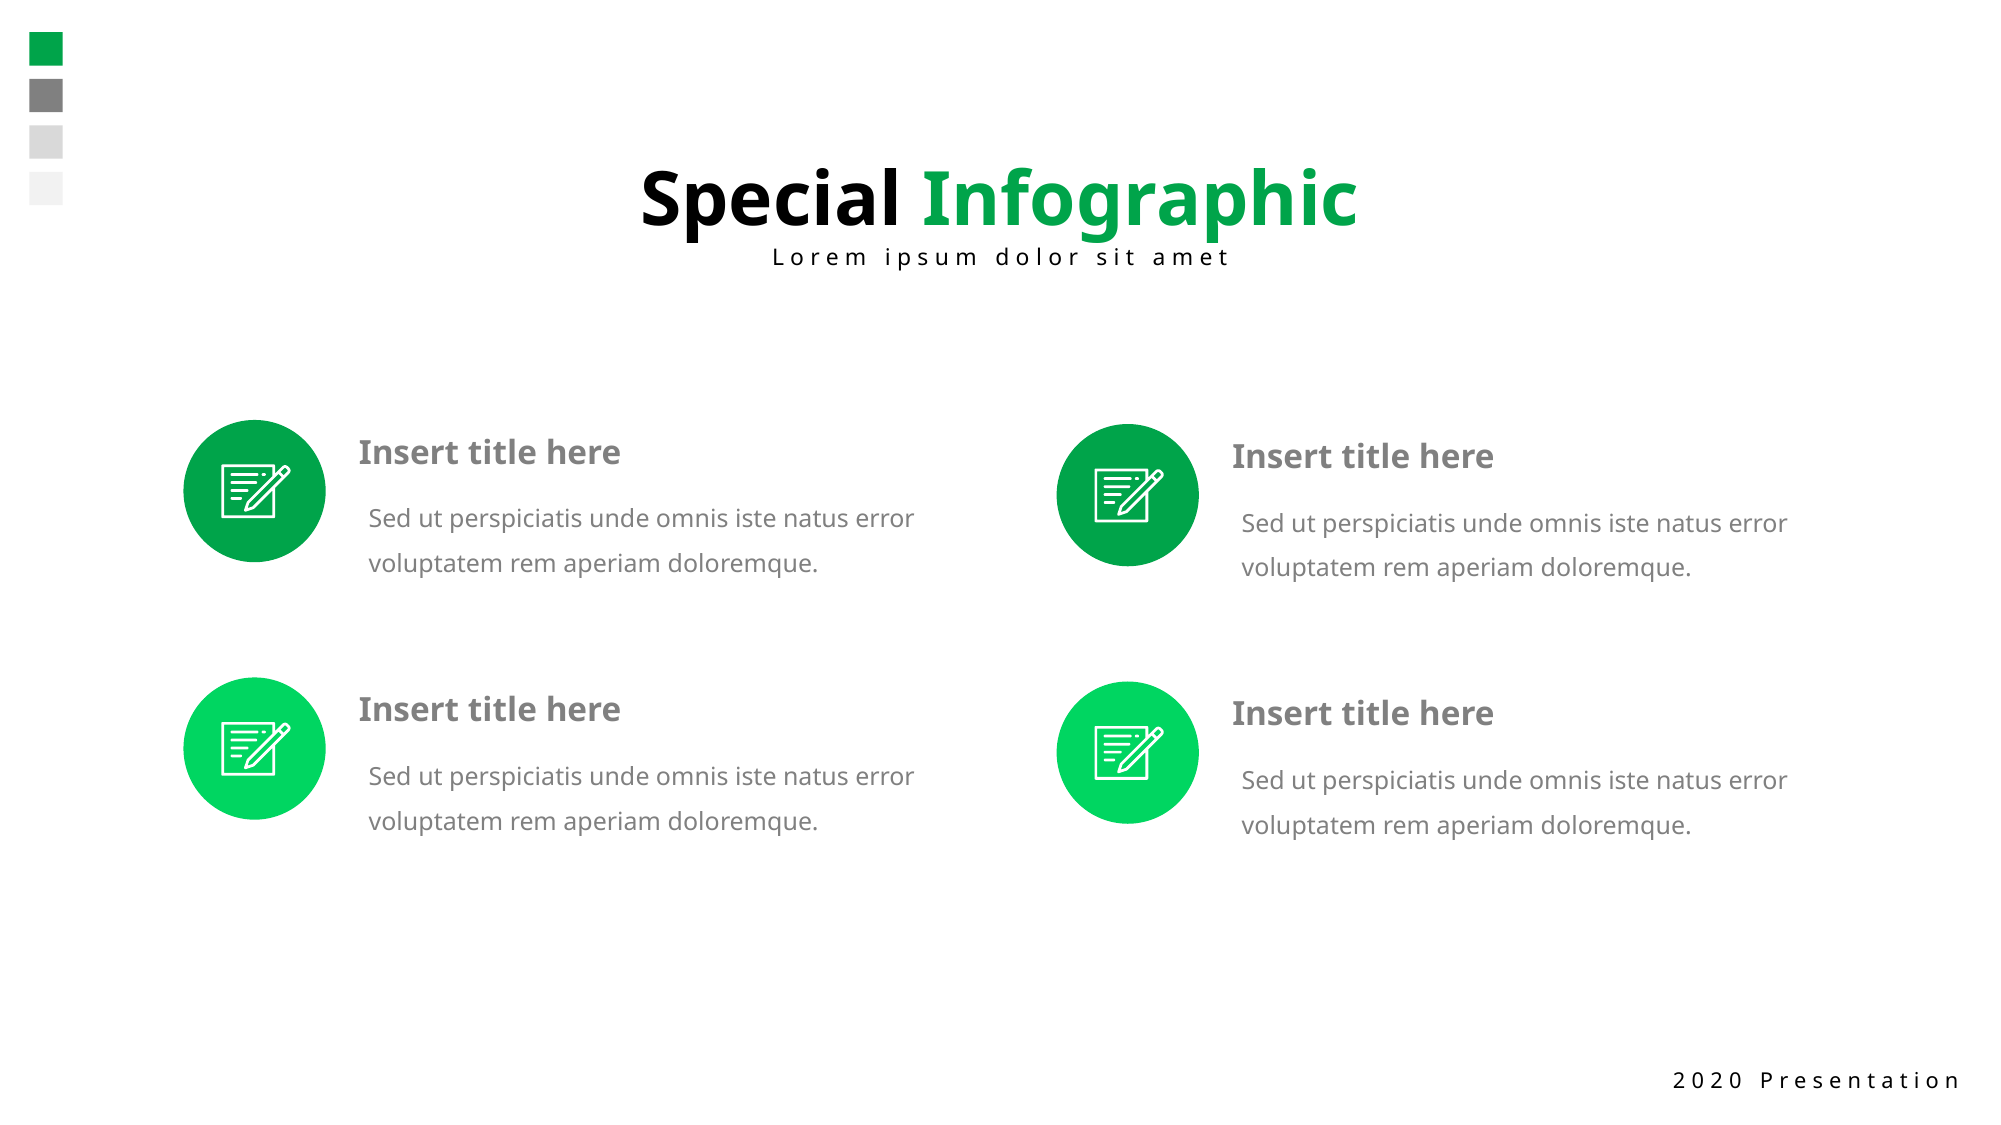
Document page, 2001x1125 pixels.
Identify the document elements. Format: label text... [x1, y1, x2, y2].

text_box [29, 32, 63, 206]
text_box [182, 418, 327, 564]
text_box [1055, 422, 1200, 568]
text_box Insert title here [1217, 427, 1510, 483]
text_box [182, 676, 327, 821]
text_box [221, 721, 291, 776]
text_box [221, 464, 291, 519]
text_box Sed ut perspiciatis unde omnis iste natus error voluptatem rem aperiam doloremque. [1226, 484, 1845, 590]
text_box [1055, 680, 1200, 825]
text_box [555, 142, 1445, 279]
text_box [1094, 725, 1164, 780]
text_box Sed ut perspiciatis unde omnis iste natus error voluptatem rem aperiam doloremque. [353, 738, 972, 843]
text_box Insert title here [344, 681, 637, 736]
text_box Sed ut perspiciatis unde omnis iste natus error voluptatem rem aperiam doloremque. [1226, 742, 1845, 847]
text_box Insert title here [344, 423, 637, 479]
text_box Sed ut perspiciatis unde omnis iste natus error voluptatem rem aperiam doloremque. [353, 480, 972, 586]
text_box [1094, 468, 1164, 523]
text_box Insert title here [1217, 685, 1510, 740]
text_box 2020 Presentation [1599, 1059, 1974, 1101]
